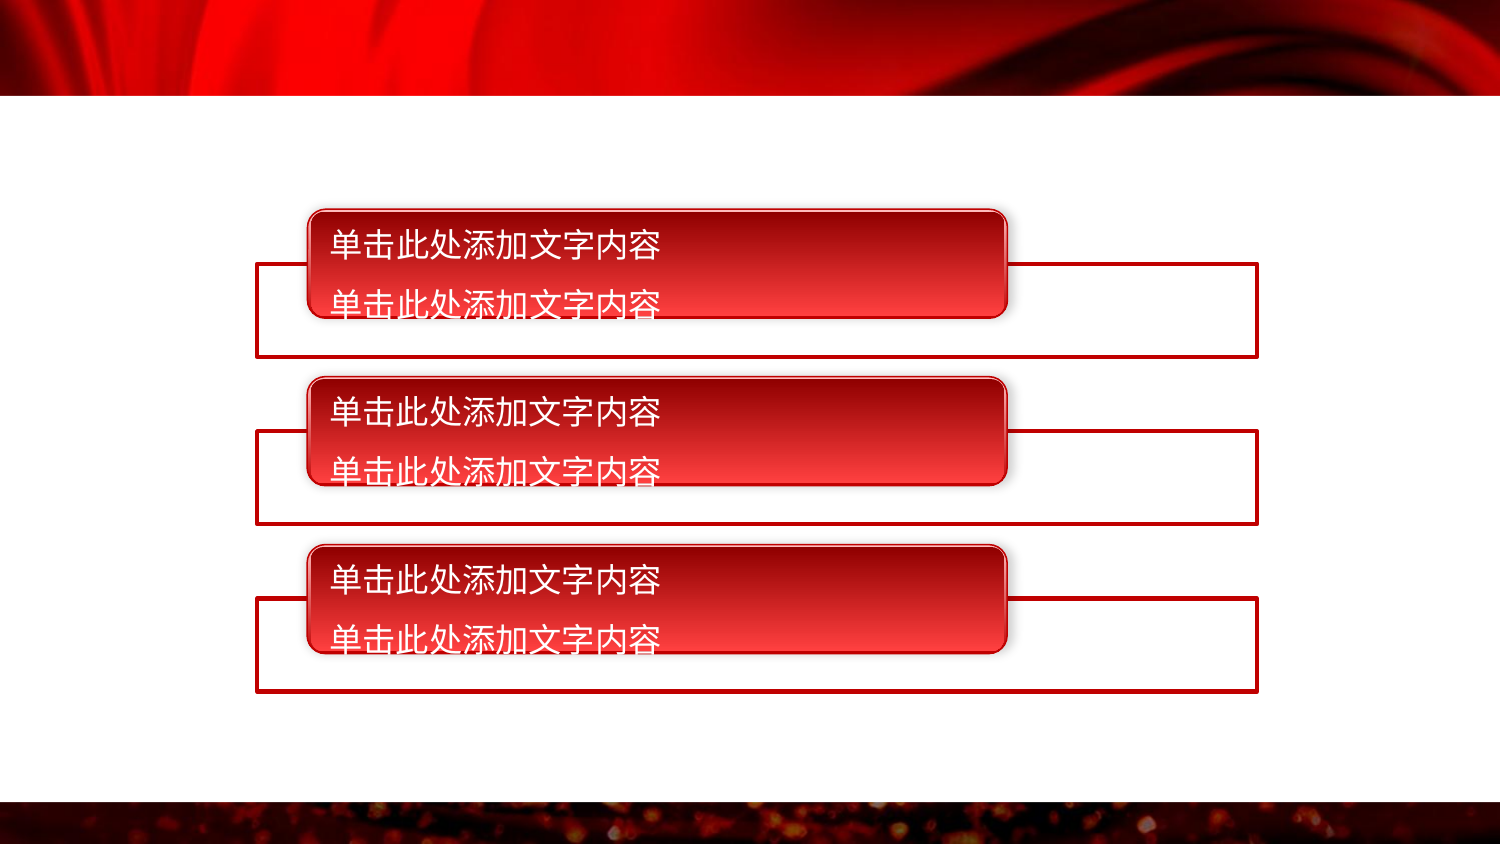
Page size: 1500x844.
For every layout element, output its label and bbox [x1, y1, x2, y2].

text_box [307, 376, 1008, 486]
picture [0, 803, 1500, 844]
picture [0, 0, 1500, 95]
text_box [307, 544, 1008, 654]
text_box [257, 431, 1258, 525]
text_box [257, 263, 1258, 357]
text_box [257, 598, 1258, 692]
text_box [307, 209, 1008, 319]
